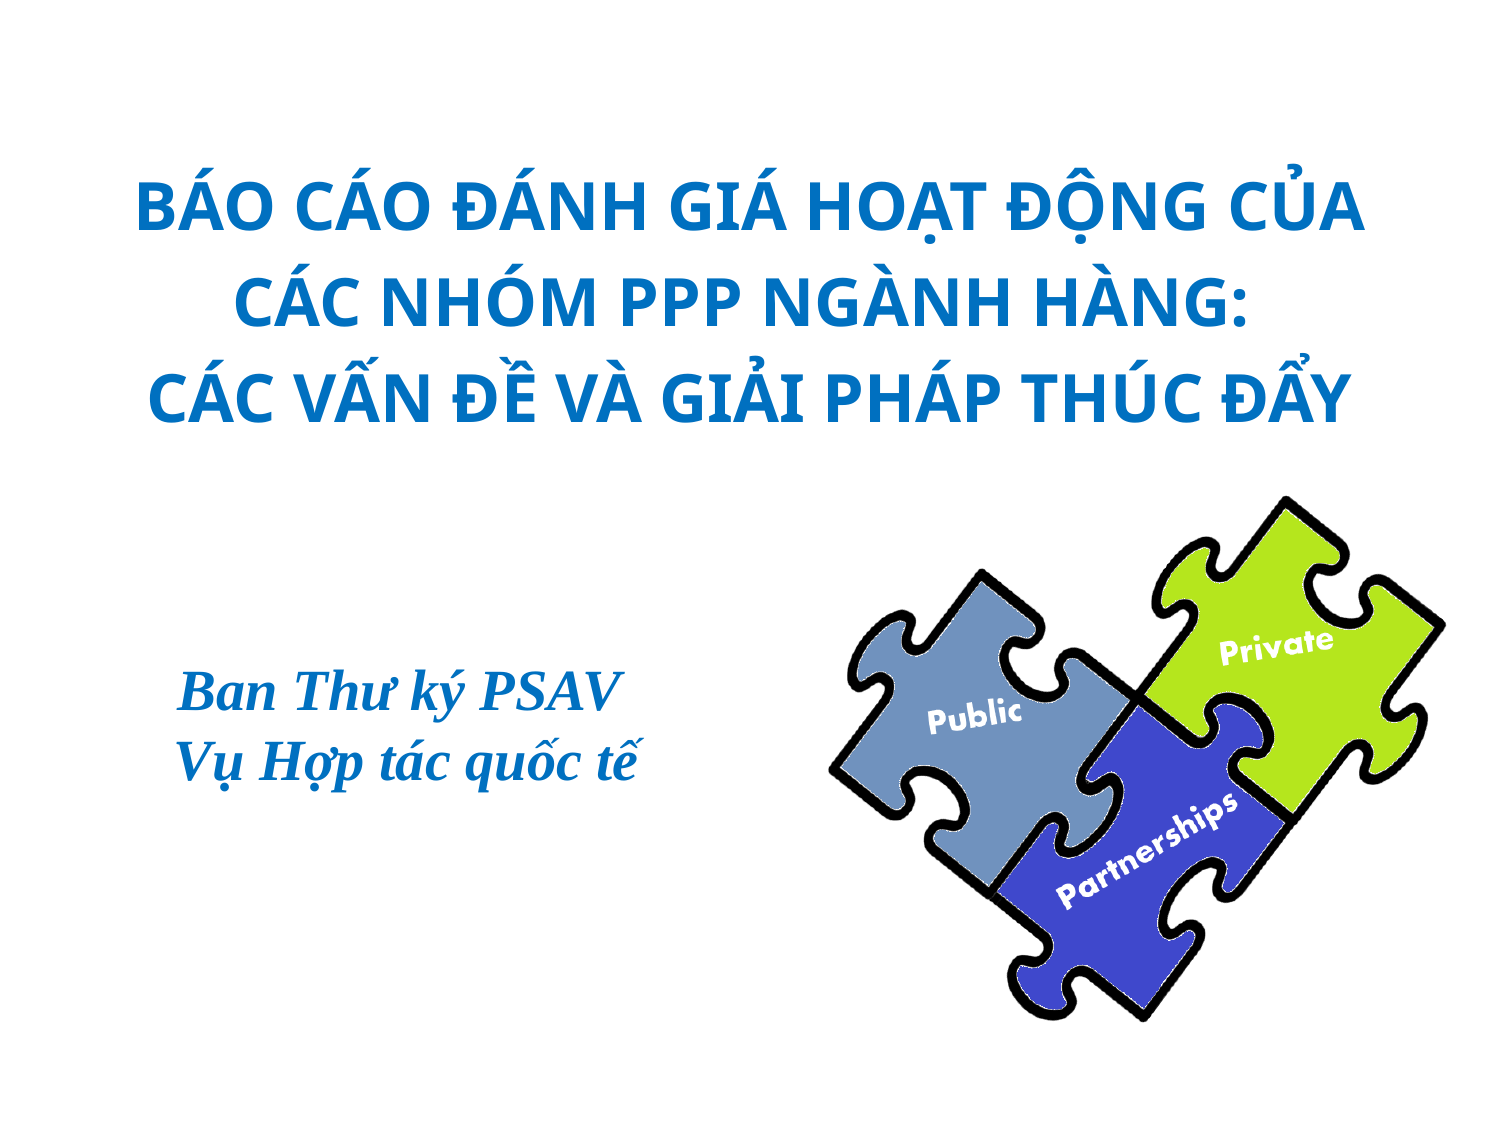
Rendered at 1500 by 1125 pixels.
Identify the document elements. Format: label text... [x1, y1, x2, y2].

list Ban Thư ký PSAV Vụ Hợp tác quốc tế [75, 562, 738, 1050]
title BÁO CÁO ĐÁNH GIÁ HOẠT ĐỘNG CỦA CÁC NHÓM PPP NGÀNH HÀNG: CÁC VẤN ĐỀ VÀ GIẢI PHÁP THÚC ĐẨY [75, 45, 1425, 538]
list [805, 474, 1463, 1063]
